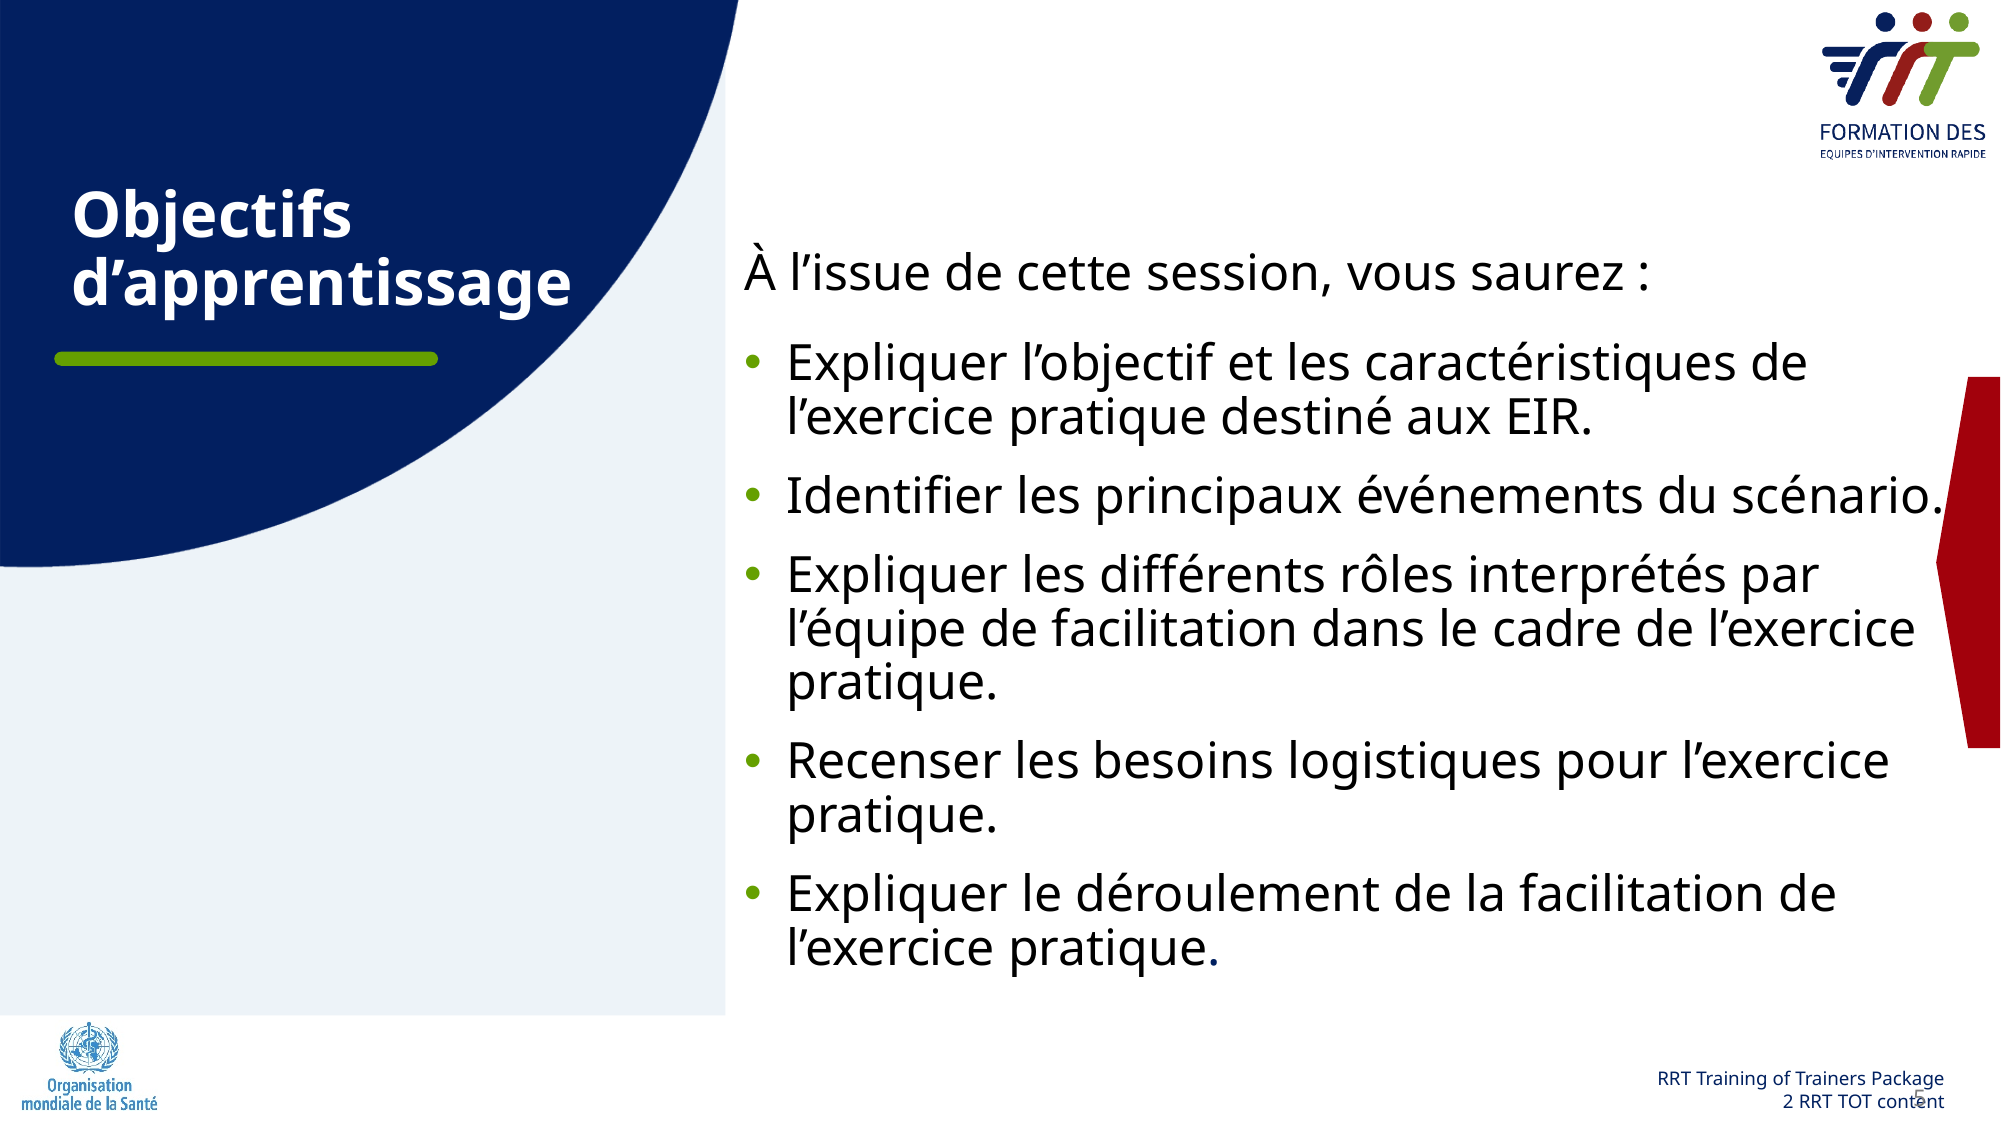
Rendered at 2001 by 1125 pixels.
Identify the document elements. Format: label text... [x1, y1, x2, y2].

picture [20, 1020, 158, 1111]
picture [1820, 11, 1986, 160]
text_box À l’issue de cette session, vous saurez : [737, 233, 1935, 309]
list Expliquer l’objectif et les caractéristiques de l’exercice pratique destiné aux EIR. Identifier les principaux événements du scénario. Expliquer les différents rôles interprétés par l’équipe de facilitation dans le cadre de l’exercice pratique. Recenser les besoins logistiques pour l’exercice pratique. Expliquer le déroulement de la facilitation de l’exercice pratique. [737, 308, 1974, 1006]
text_box [54, 351, 439, 366]
title Objectifs d’apprentissage [63, 143, 600, 359]
picture [0, 0, 746, 572]
